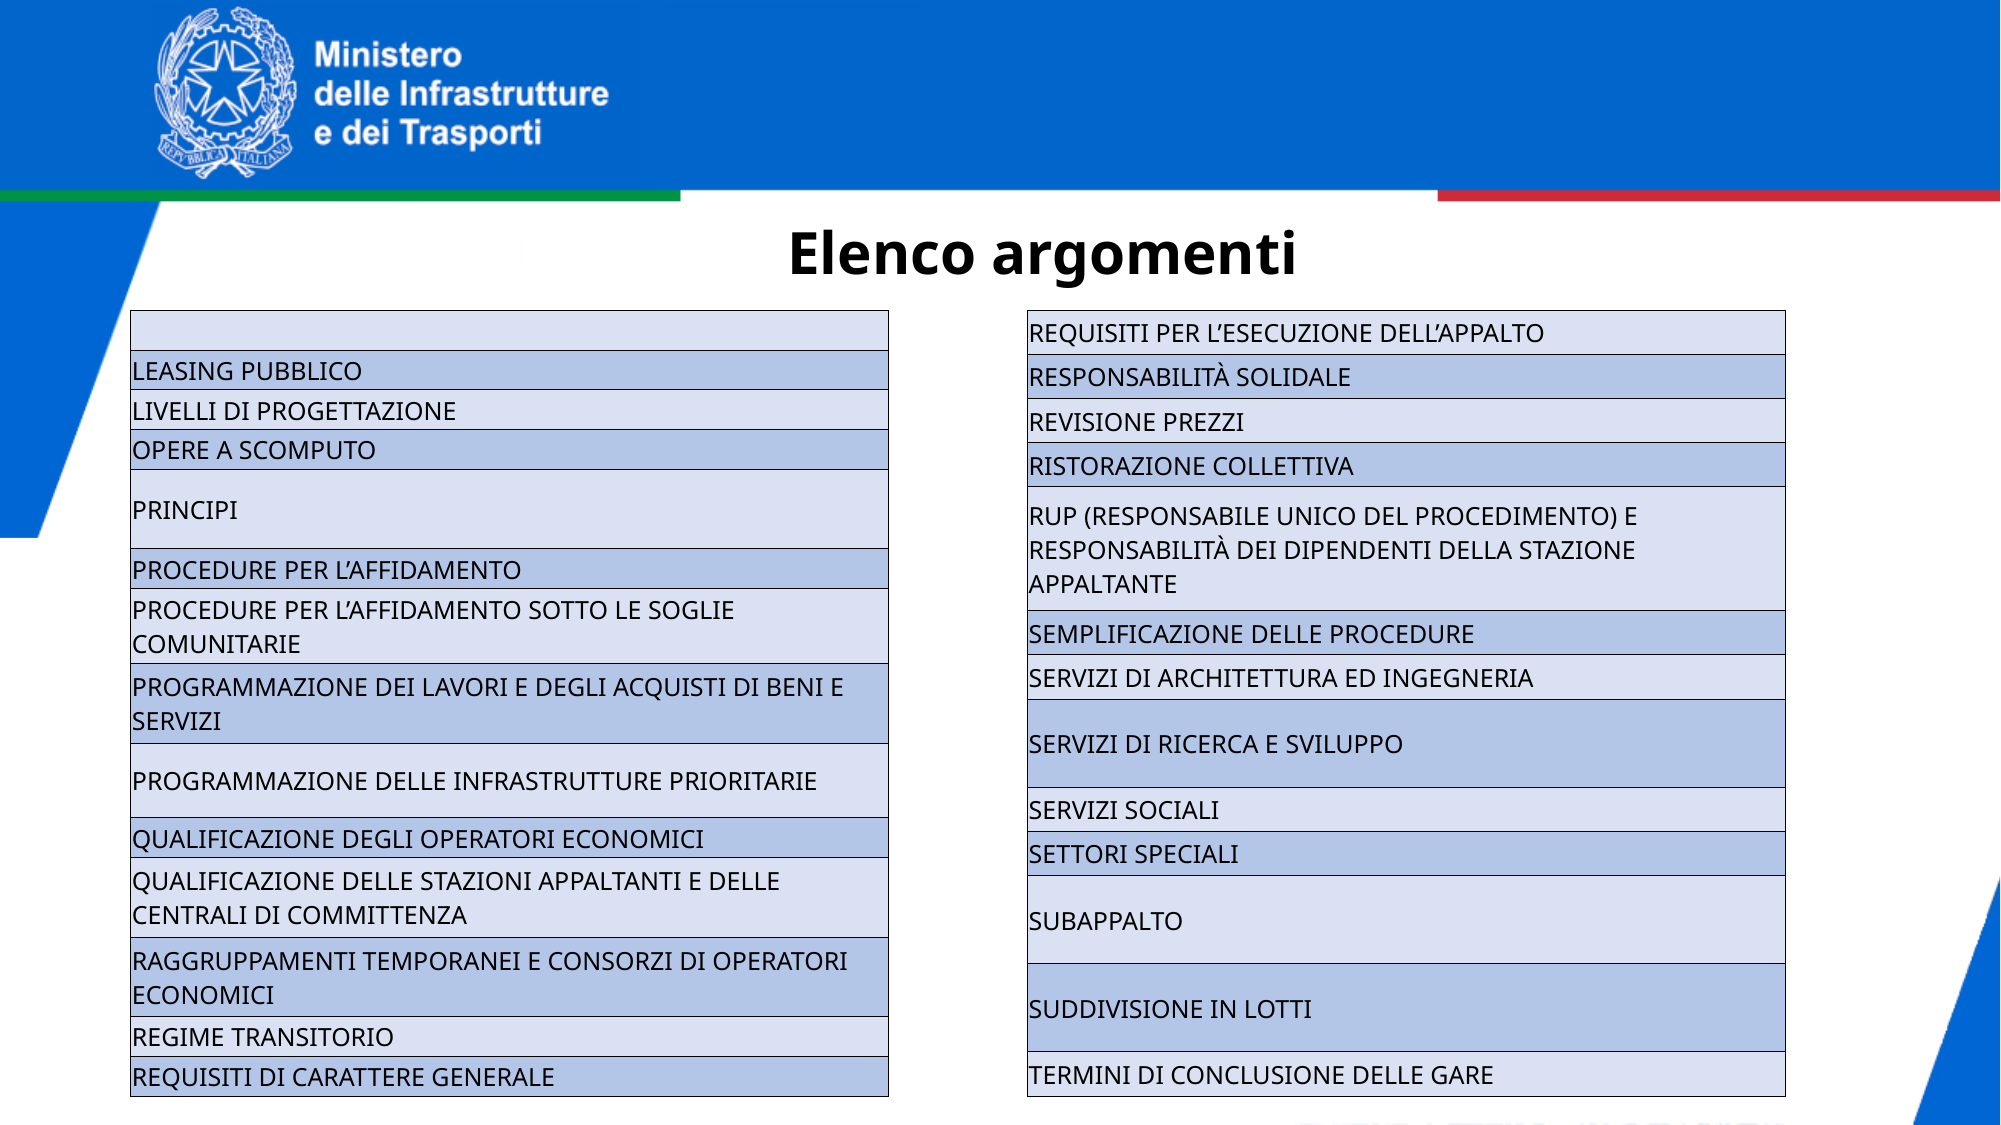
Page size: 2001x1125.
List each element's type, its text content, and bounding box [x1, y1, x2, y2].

table_cell PROGRAMMAZIONE DEI LAVORI E DEGLI ACQUISTI DI BENI E SERVIZI [131, 664, 888, 743]
table_cell RUP (RESPONSABILE UNICO DEL PROCEDIMENTO) E RESPONSABILITÀ DEI DIPENDENTI DELLA STAZIONE APPALTANTE [1028, 487, 1785, 610]
table_cell LEASING PUBBLICO [131, 351, 888, 389]
text_box Elenco argomenti [104, 208, 1982, 294]
table_cell SEMPLIFICAZIONE DELLE PROCEDURE [1028, 611, 1785, 654]
table_cell QUALIFICAZIONE DELLE STAZIONI APPALTANTI E DELLE CENTRALI DI COMMITTENZA [131, 858, 888, 937]
table_cell TERMINI DI CONCLUSIONE DELLE GARE [1028, 1052, 1785, 1096]
table_cell RESPONSABILITÀ SOLIDALE [1028, 355, 1785, 398]
table_header [131, 311, 888, 350]
picture [0, 0, 2001, 1125]
table_cell SUDDIVISIONE IN LOTTI [1028, 964, 1785, 1051]
table_cell RAGGRUPPAMENTI TEMPORANEI E CONSORZI DI OPERATORI ECONOMICI [131, 938, 888, 1016]
table_cell REVISIONE PREZZI [1028, 399, 1785, 442]
table_cell SERVIZI SOCIALI [1028, 788, 1785, 831]
table_cell SERVIZI DI RICERCA E SVILUPPO [1028, 700, 1785, 787]
table_cell SETTORI SPECIALI [1028, 832, 1785, 875]
table_cell LIVELLI DI PROGETTAZIONE [131, 390, 888, 429]
table_cell SERVIZI DI ARCHITETTURA ED INGEGNERIA [1028, 655, 1785, 699]
table_cell SUBAPPALTO [1028, 876, 1785, 963]
table_cell RISTORAZIONE COLLETTIVA [1028, 443, 1785, 486]
table_cell PROGRAMMAZIONE DELLE INFRASTRUTTURE PRIORITARIE [131, 744, 888, 817]
table_cell REQUISITI DI CARATTERE GENERALE [131, 1057, 888, 1096]
table_cell REGIME TRANSITORIO [131, 1017, 888, 1056]
table_cell OPERE A SCOMPUTO [131, 430, 888, 469]
table_cell PROCEDURE PER L’AFFIDAMENTO [131, 549, 888, 588]
table_cell QUALIFICAZIONE DEGLI OPERATORI ECONOMICI [131, 818, 888, 857]
table_cell PRINCIPI [131, 470, 888, 548]
table_header REQUISITI PER L’ESECUZIONE DELL’APPALTO [1028, 311, 1785, 354]
table_cell PROCEDURE PER L’AFFIDAMENTO SOTTO LE SOGLIE COMUNITARIE [131, 589, 888, 663]
